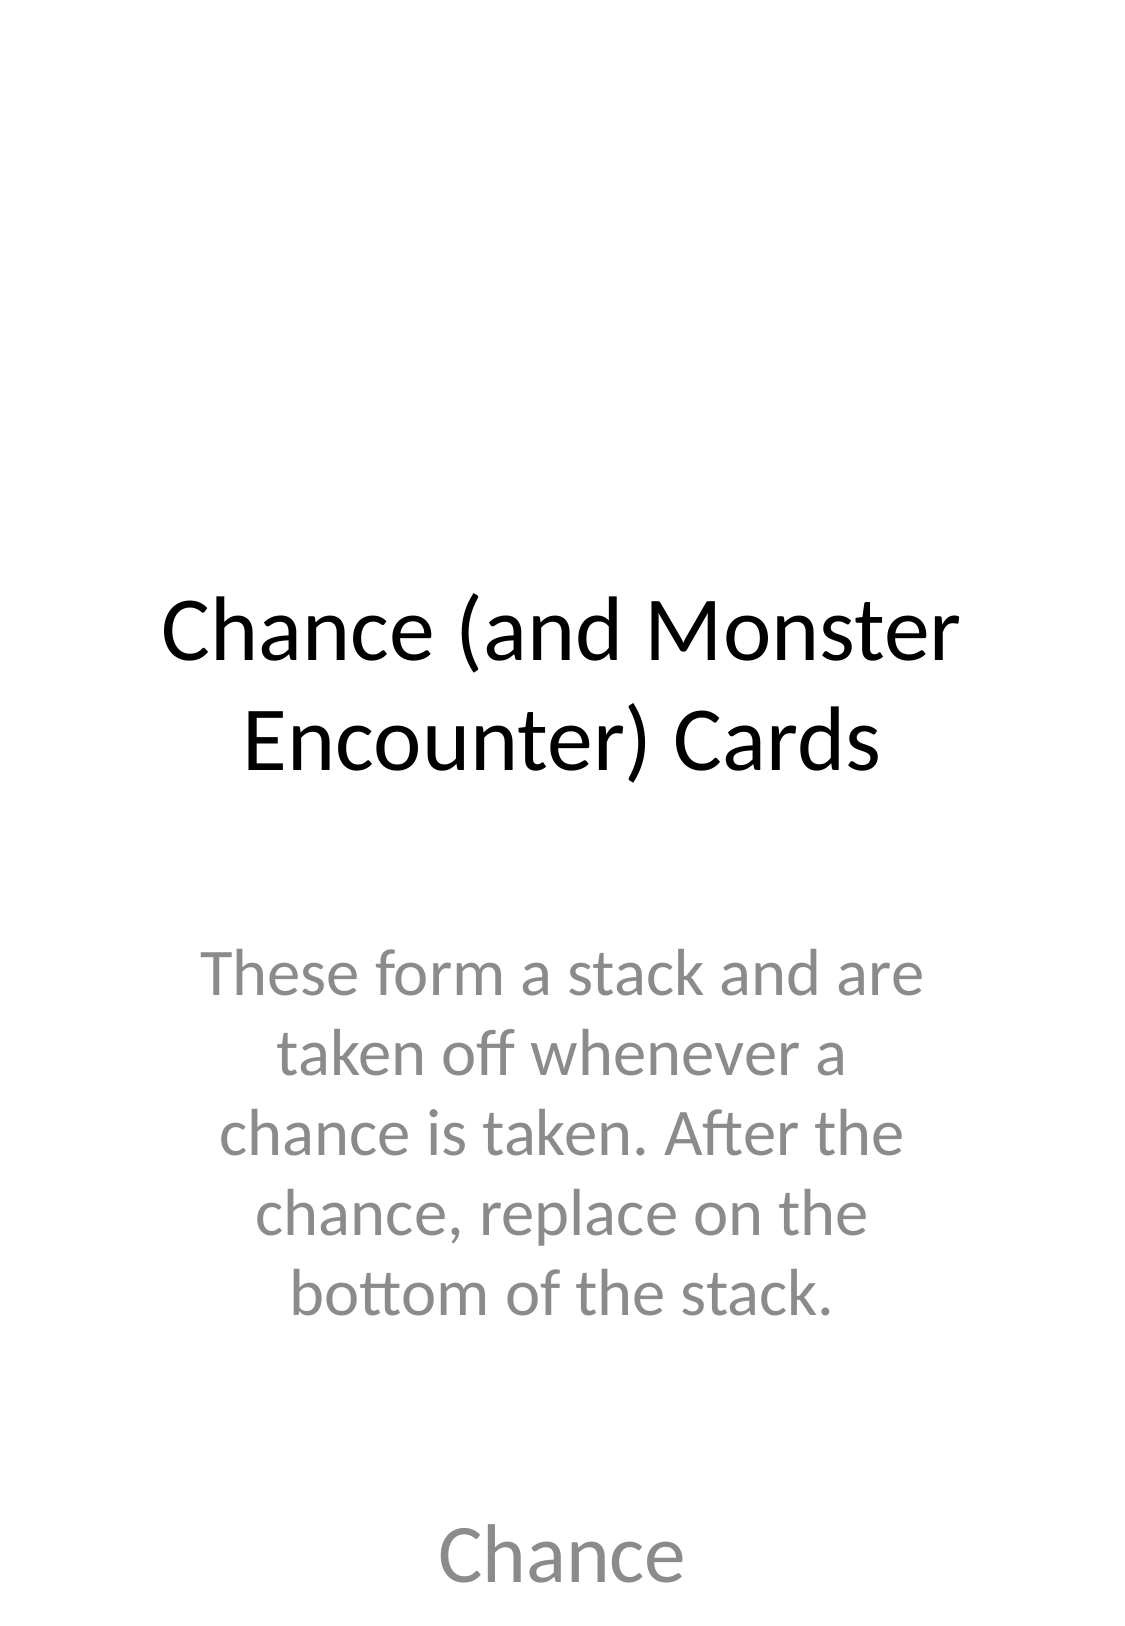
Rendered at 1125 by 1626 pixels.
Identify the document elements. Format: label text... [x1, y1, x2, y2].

subtitle These form a stack and are taken off whenever a chance is taken. After the chance, replace on the bottom of the stack. [168, 920, 957, 1400]
footer Chance [384, 1506, 741, 1593]
title Chance (and Monster Encounter) Cards [84, 504, 1041, 854]
